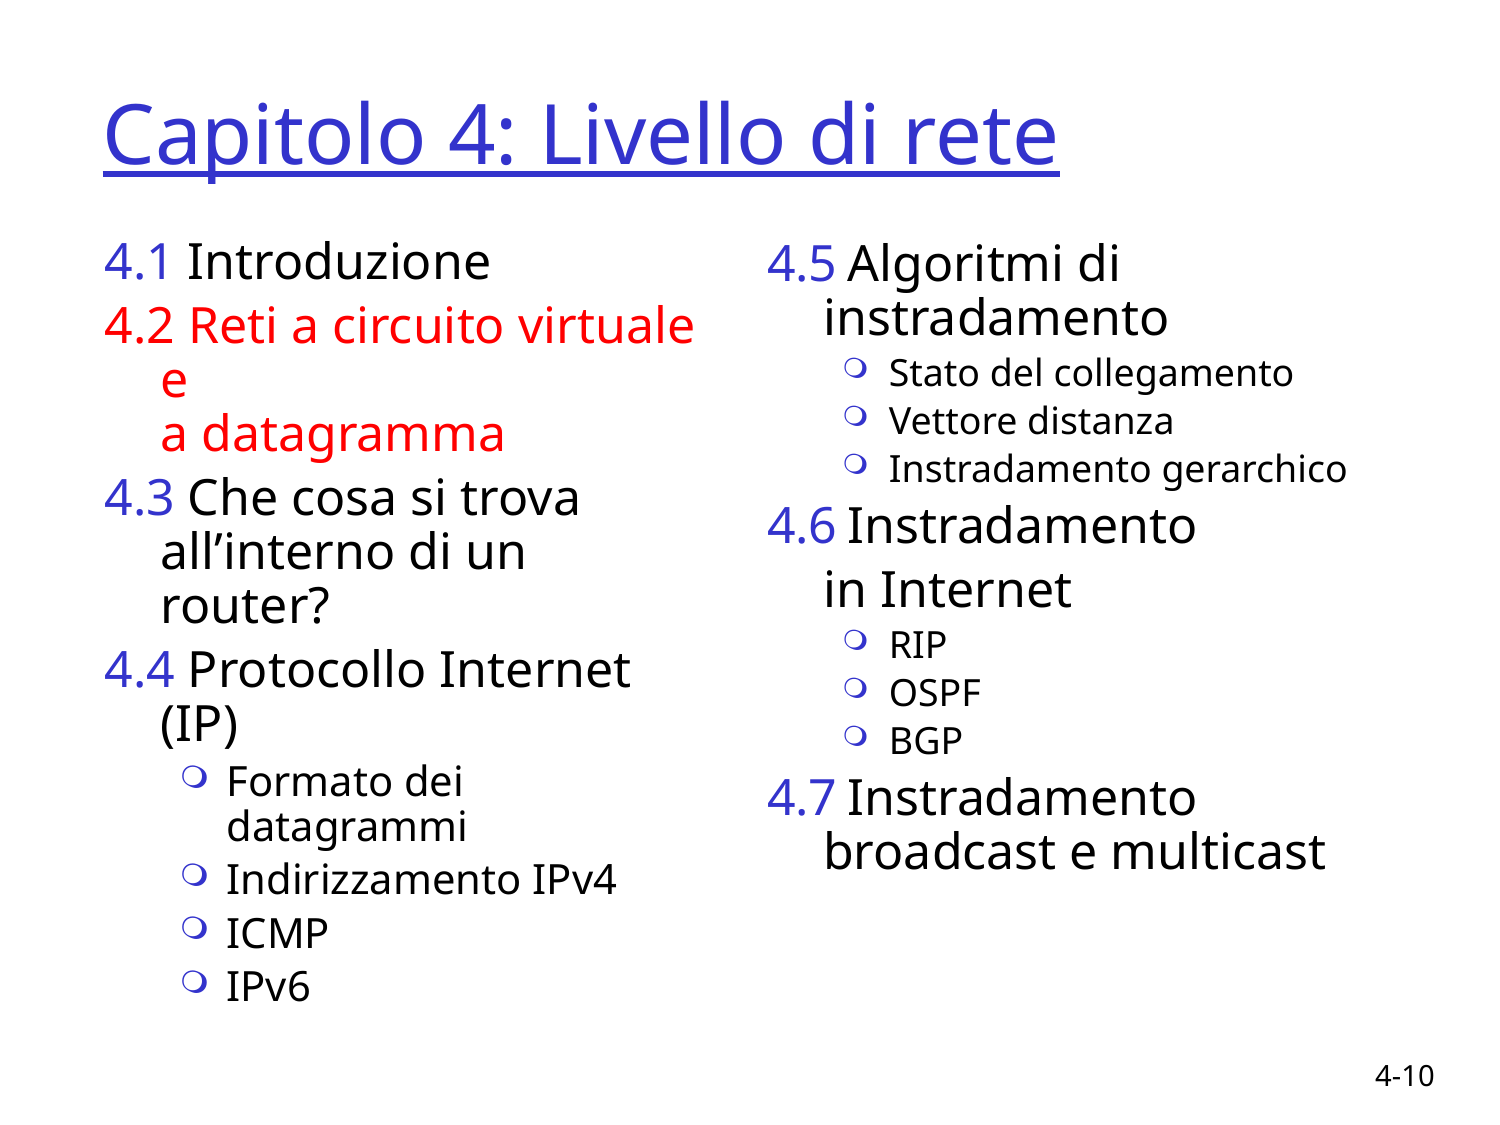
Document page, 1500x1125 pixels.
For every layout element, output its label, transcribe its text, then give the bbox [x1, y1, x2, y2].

slide_number 4-10 [1338, 1049, 1451, 1125]
list 4.5 Algoritmi di instradamento Stato del collegamento Vettore distanza Instradamento gerarchico 4.6 Instradamento in Internet RIP OSPF BGP 4.7 Instradamento broadcast e multicast [751, 230, 1378, 994]
title Capitolo 4: Livello di rete [87, 37, 1363, 226]
list 4.1 Introduzione 4.2 Reti a circuito virtuale e a datagramma 4.3 Che cosa si trova all’interno di un router? 4.4 Protocollo Internet (IP) Formato dei datagrammi Indirizzamento IPv4 ICMP IPv6 [89, 228, 715, 992]
